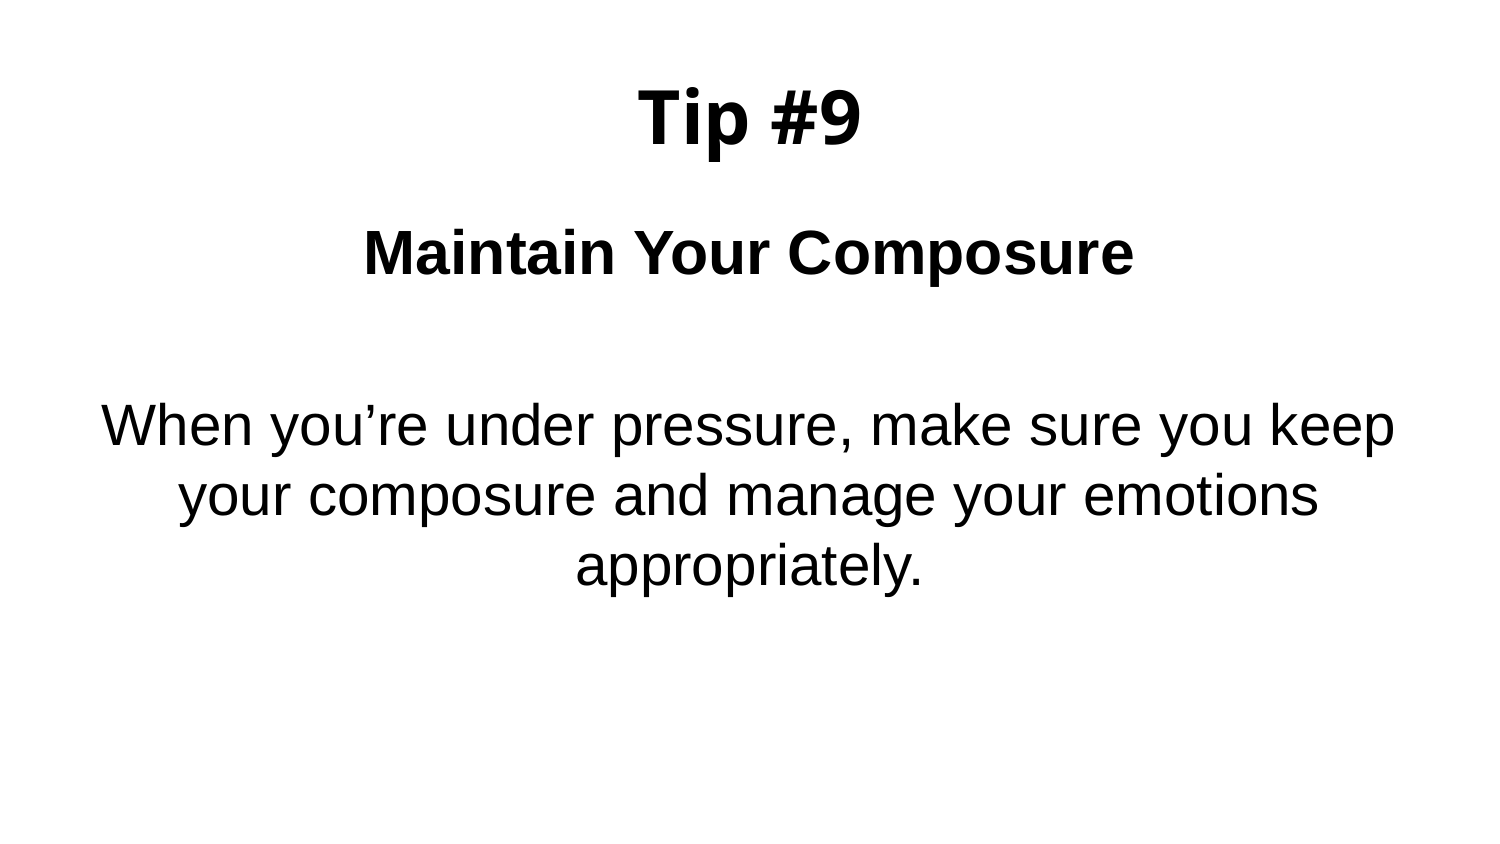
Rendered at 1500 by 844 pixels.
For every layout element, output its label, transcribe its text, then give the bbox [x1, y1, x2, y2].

list Maintain Your Composure When you’re under pressure, make sure you keep your composure and manage your emotions appropriately. . [75, 196, 1425, 808]
title Tip #9 [75, 33, 1425, 175]
